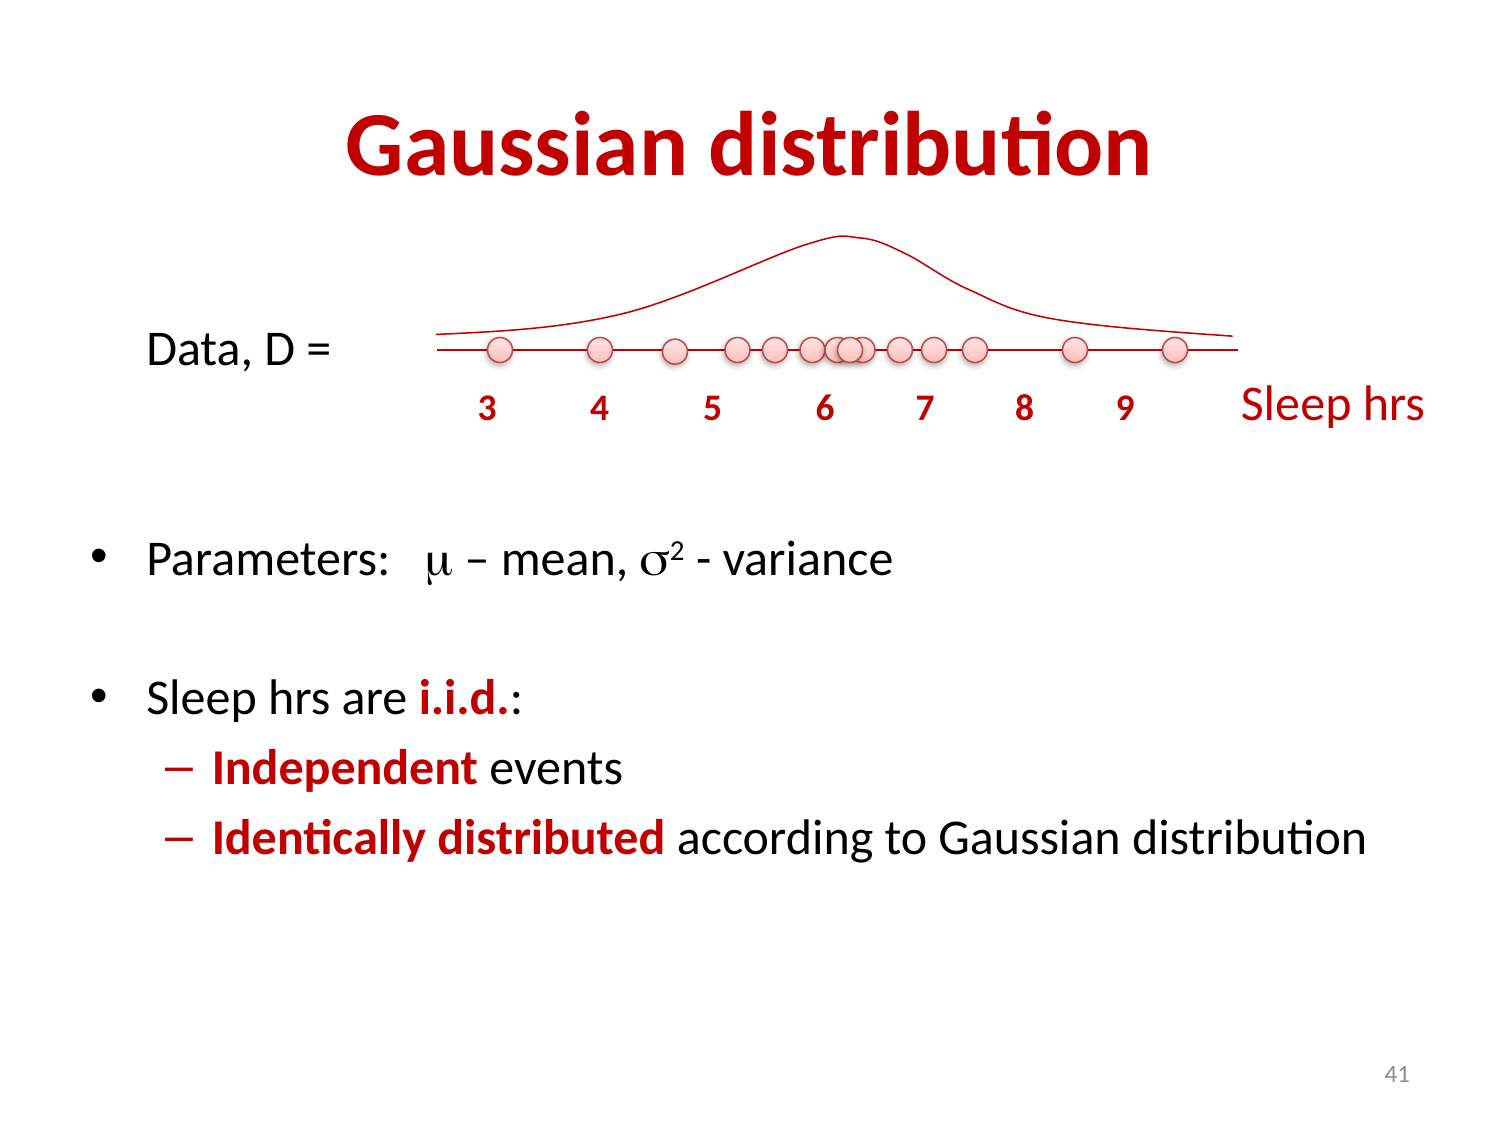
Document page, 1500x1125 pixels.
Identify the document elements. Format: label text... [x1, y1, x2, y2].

text_box 6 [800, 374, 850, 435]
text_box [761, 336, 789, 349]
text_box [802, 359, 820, 364]
text_box [724, 336, 751, 349]
text_box [886, 336, 914, 349]
text_box 8 [1000, 374, 1050, 435]
text_box 3 [462, 374, 512, 435]
slide_number 41 [1074, 1063, 1425, 1103]
text_box 9 [1100, 374, 1150, 435]
text_box [799, 336, 823, 349]
text_box [857, 336, 876, 349]
text_box 5 [688, 374, 738, 435]
text_box [890, 359, 910, 364]
text_box [486, 336, 514, 349]
title Gaussian distribution [75, 45, 1425, 233]
text_box [840, 359, 860, 364]
text_box [965, 359, 985, 364]
text_box [836, 336, 864, 349]
text_box [590, 359, 610, 364]
text_box [765, 359, 785, 364]
text_box [920, 336, 948, 349]
text_box [1165, 359, 1185, 364]
text_box [727, 359, 748, 364]
text_box [862, 359, 873, 364]
text_box [490, 359, 510, 364]
text_box 4 [575, 374, 625, 435]
text_box [961, 336, 989, 349]
text_box [663, 359, 686, 365]
text_box [662, 338, 688, 349]
text_box [1061, 336, 1089, 349]
text_box [924, 359, 944, 364]
text_box [436, 235, 1233, 337]
text_box 7 [900, 374, 950, 435]
text_box [1161, 337, 1189, 349]
text_box Data, D = Parameters: m – mean, s2 - variance Sleep hrs are i.i.d.: Independent events Identically distributed according to Gaussian distribution [75, 237, 1450, 1063]
text_box [1065, 359, 1085, 364]
text_box [586, 336, 614, 349]
text_box Sleep hrs [1225, 362, 1441, 438]
text_box [824, 336, 841, 349]
